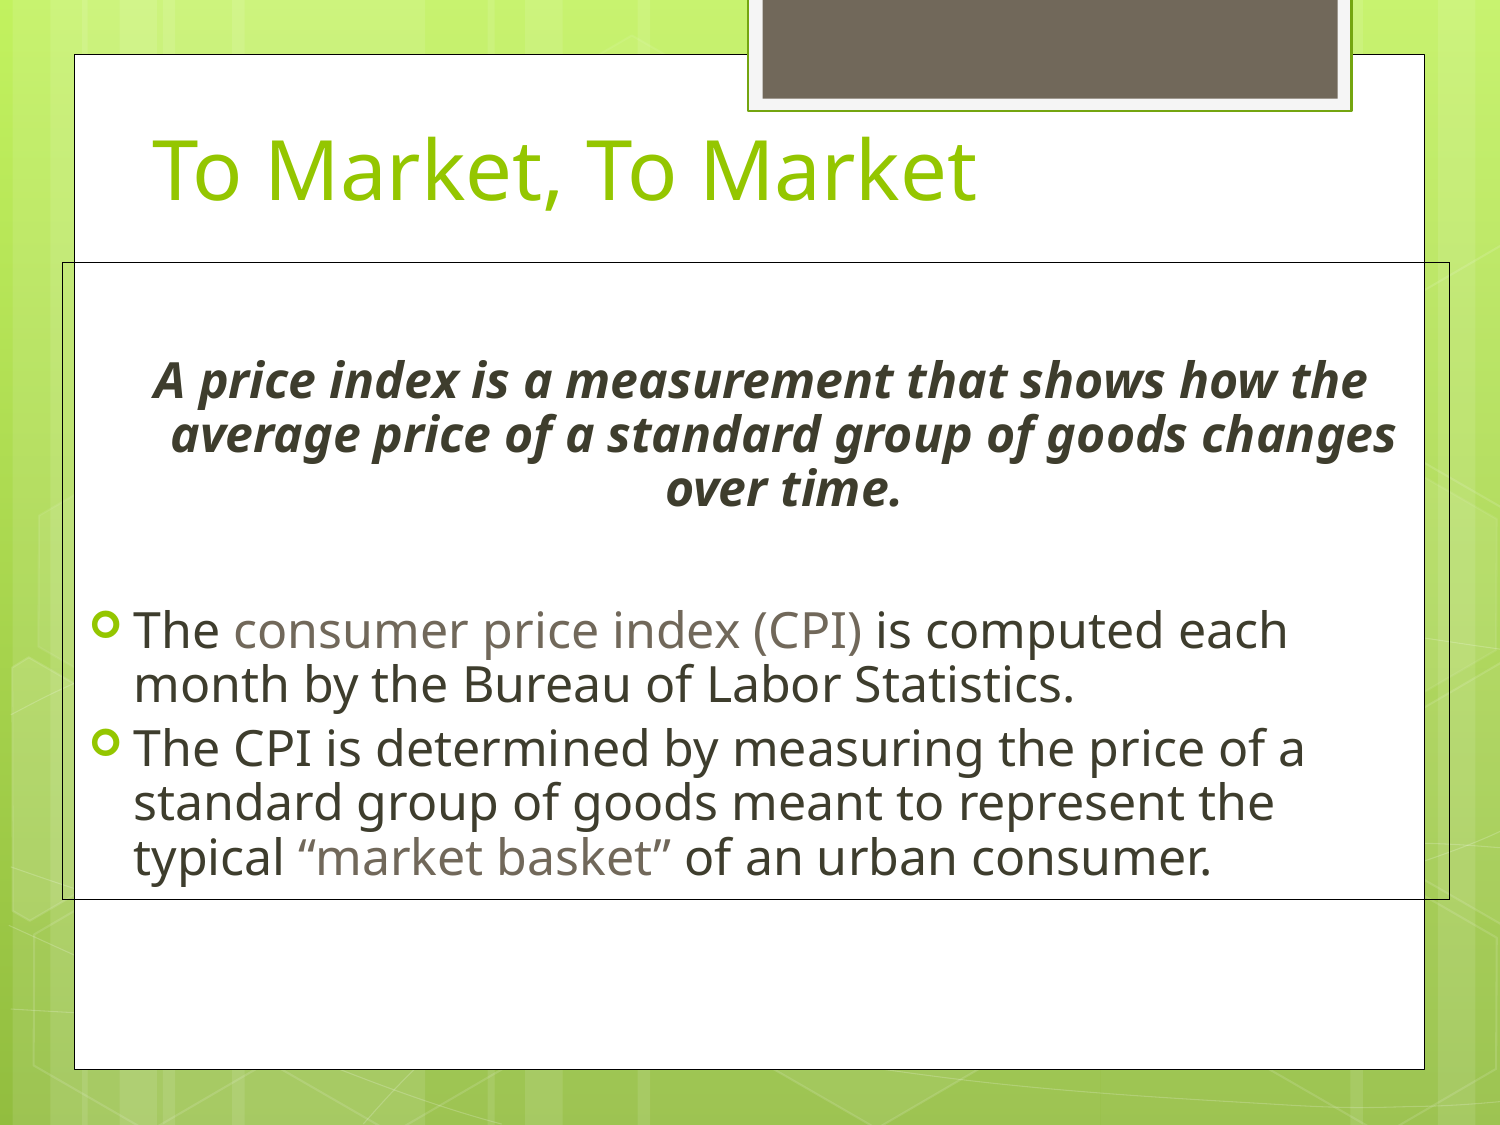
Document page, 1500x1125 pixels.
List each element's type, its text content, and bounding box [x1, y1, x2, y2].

list A price index is a measurement that shows how the average price of a standard group of goods changes over time. The consumer price index (CPI) is computed each month by the Bureau of Labor Statistics. The CPI is determined by measuring the price of a standard group of goods meant to represent the typical “market basket” of an urban consumer. [62, 262, 1450, 900]
title To Market, To Market [137, 37, 1413, 225]
